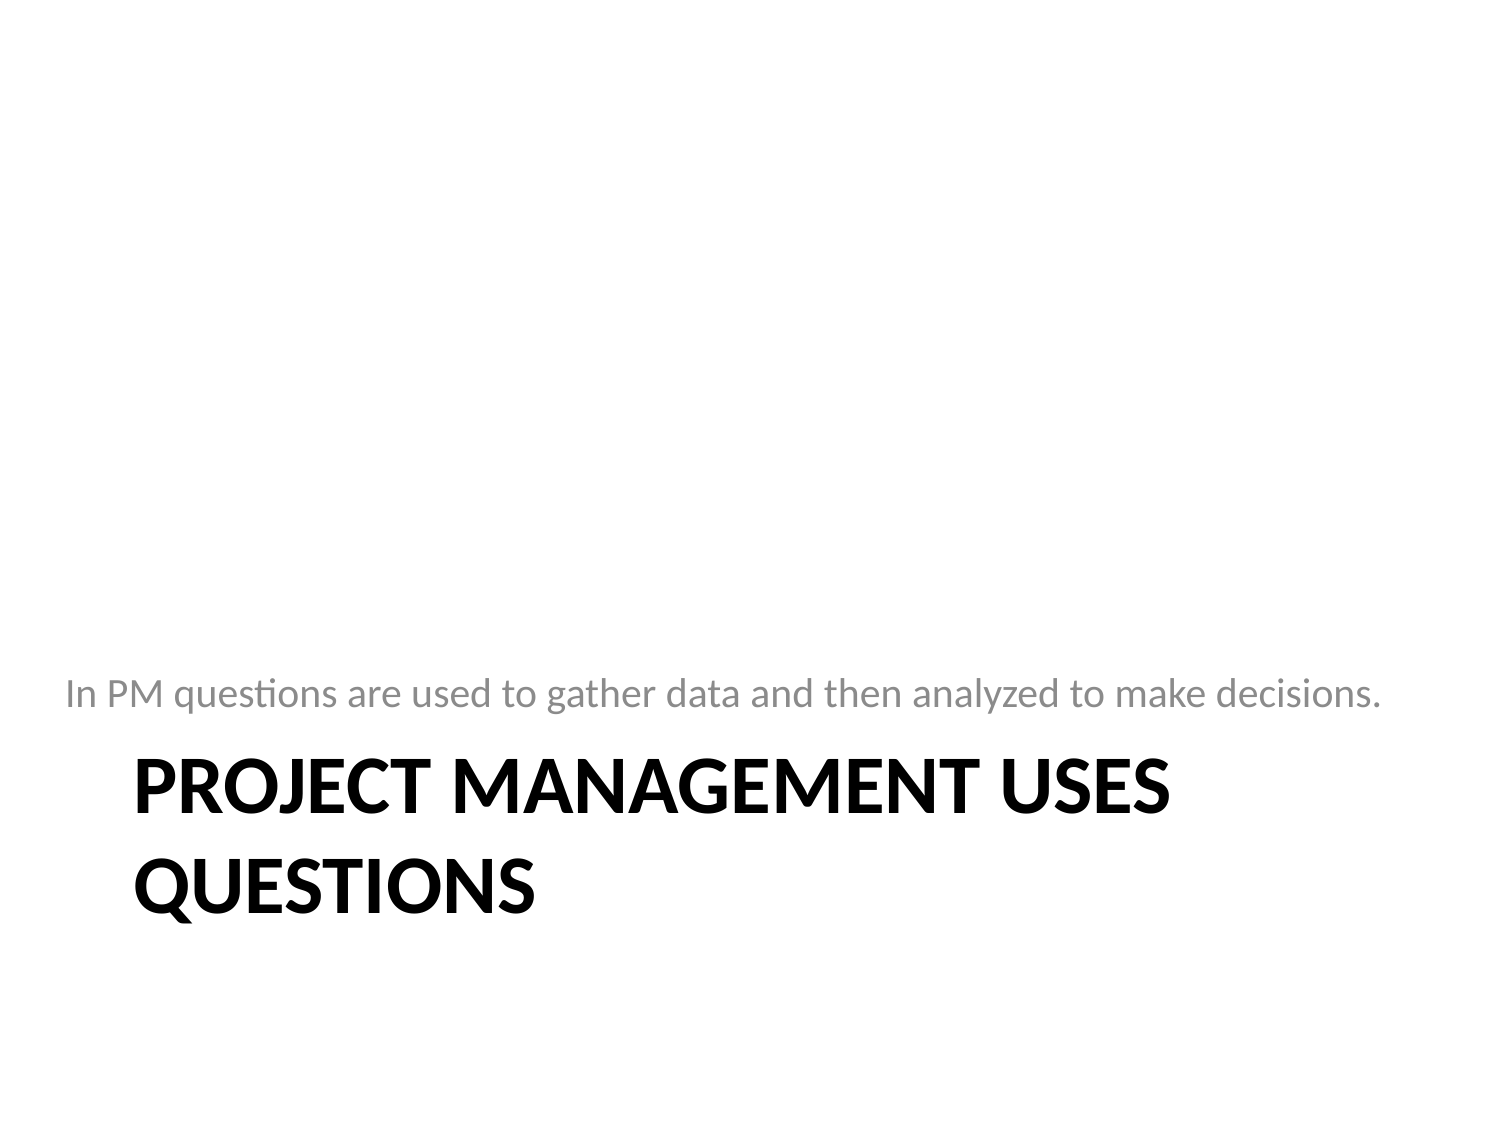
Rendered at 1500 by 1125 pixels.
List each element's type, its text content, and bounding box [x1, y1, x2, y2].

title Project Management uses questions [118, 723, 1394, 947]
list In PM questions are used to gather data and then analyzed to make decisions. [50, 476, 1425, 723]
